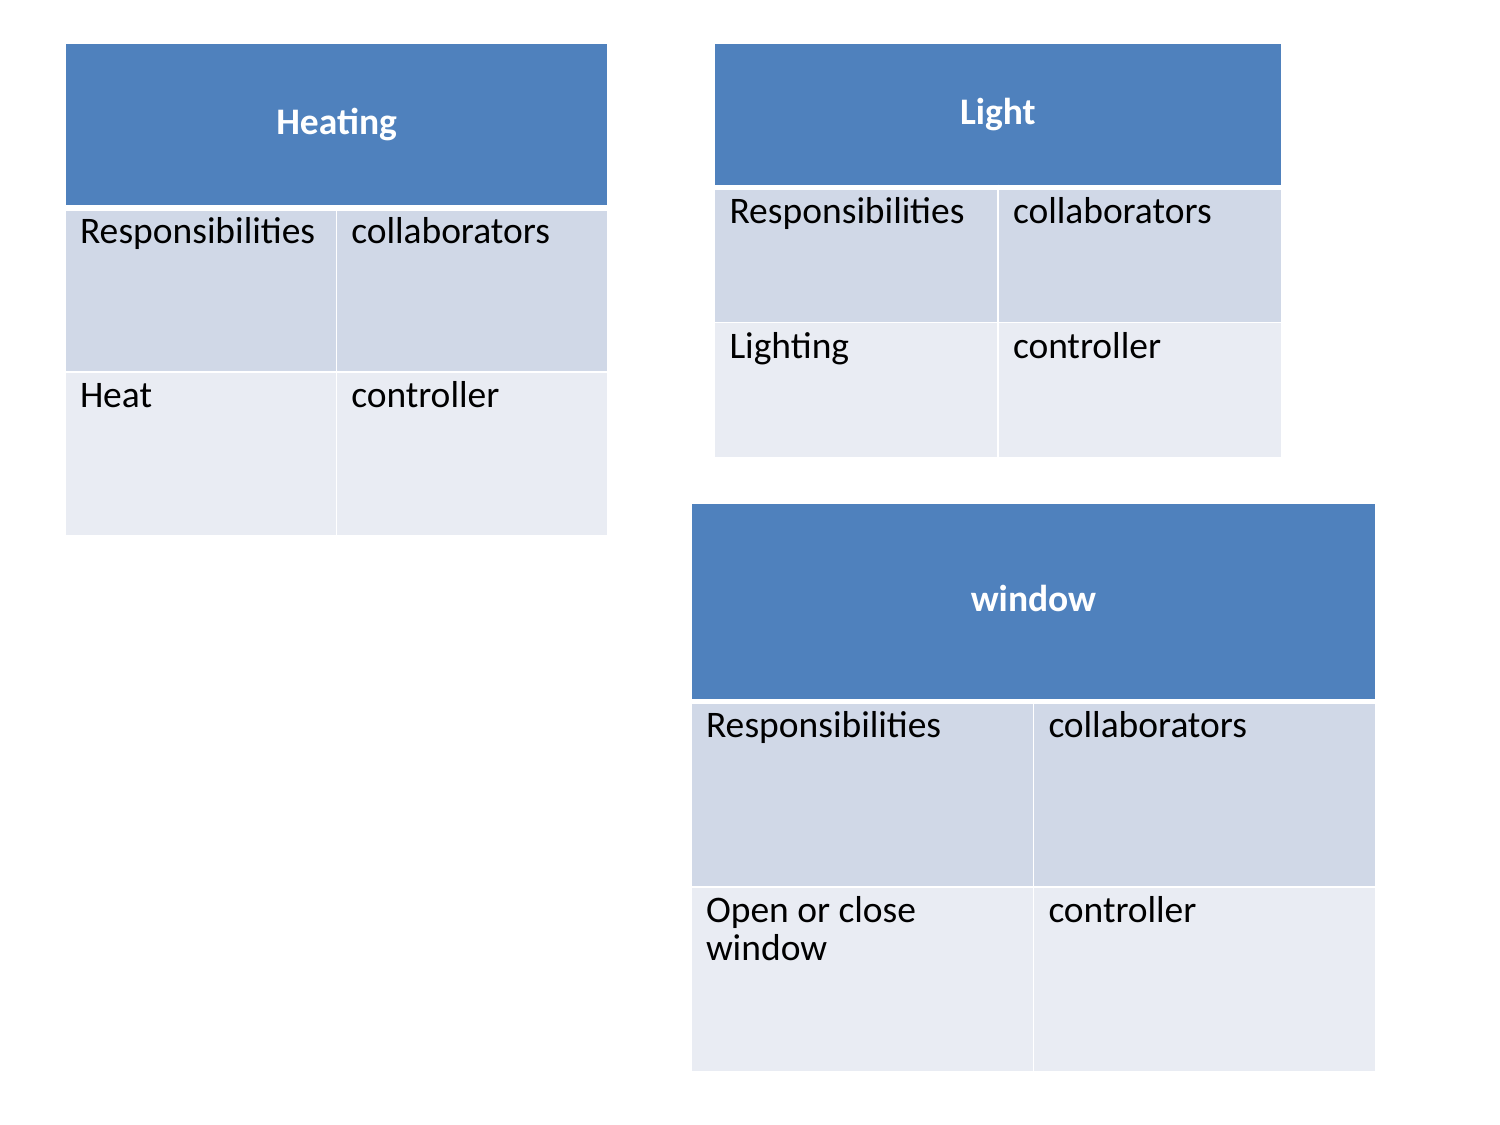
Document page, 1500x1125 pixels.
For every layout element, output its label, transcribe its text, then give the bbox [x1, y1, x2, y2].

table_header window [692, 504, 1375, 699]
table_cell Responsibilities [692, 704, 1033, 886]
table_cell Lighting [715, 323, 997, 457]
table_cell Heat [66, 373, 336, 535]
table_cell Responsibilities [715, 190, 997, 322]
table_cell controller [337, 373, 607, 535]
table_cell Open or close window [692, 888, 1033, 1071]
table_cell controller [999, 323, 1281, 457]
table_header Light [715, 44, 1281, 185]
table_cell Responsibilities [66, 211, 336, 371]
table_cell controller [1034, 888, 1375, 1071]
table_cell collaborators [337, 211, 607, 371]
table_cell collaborators [999, 190, 1281, 322]
table_header Heating [66, 44, 607, 205]
table_cell collaborators [1034, 704, 1375, 886]
